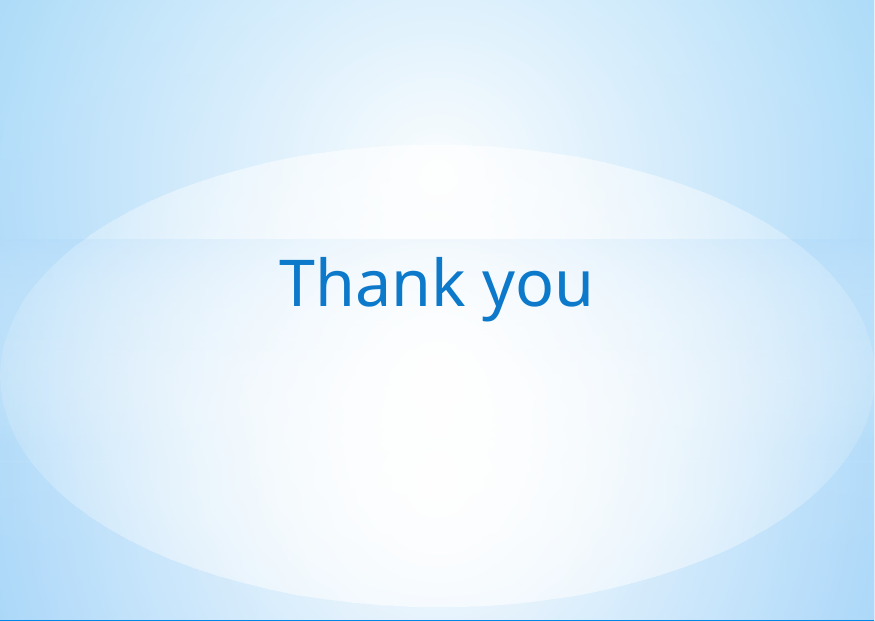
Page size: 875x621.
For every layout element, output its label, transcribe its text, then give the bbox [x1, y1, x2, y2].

text_box Thank you [43, 219, 831, 324]
